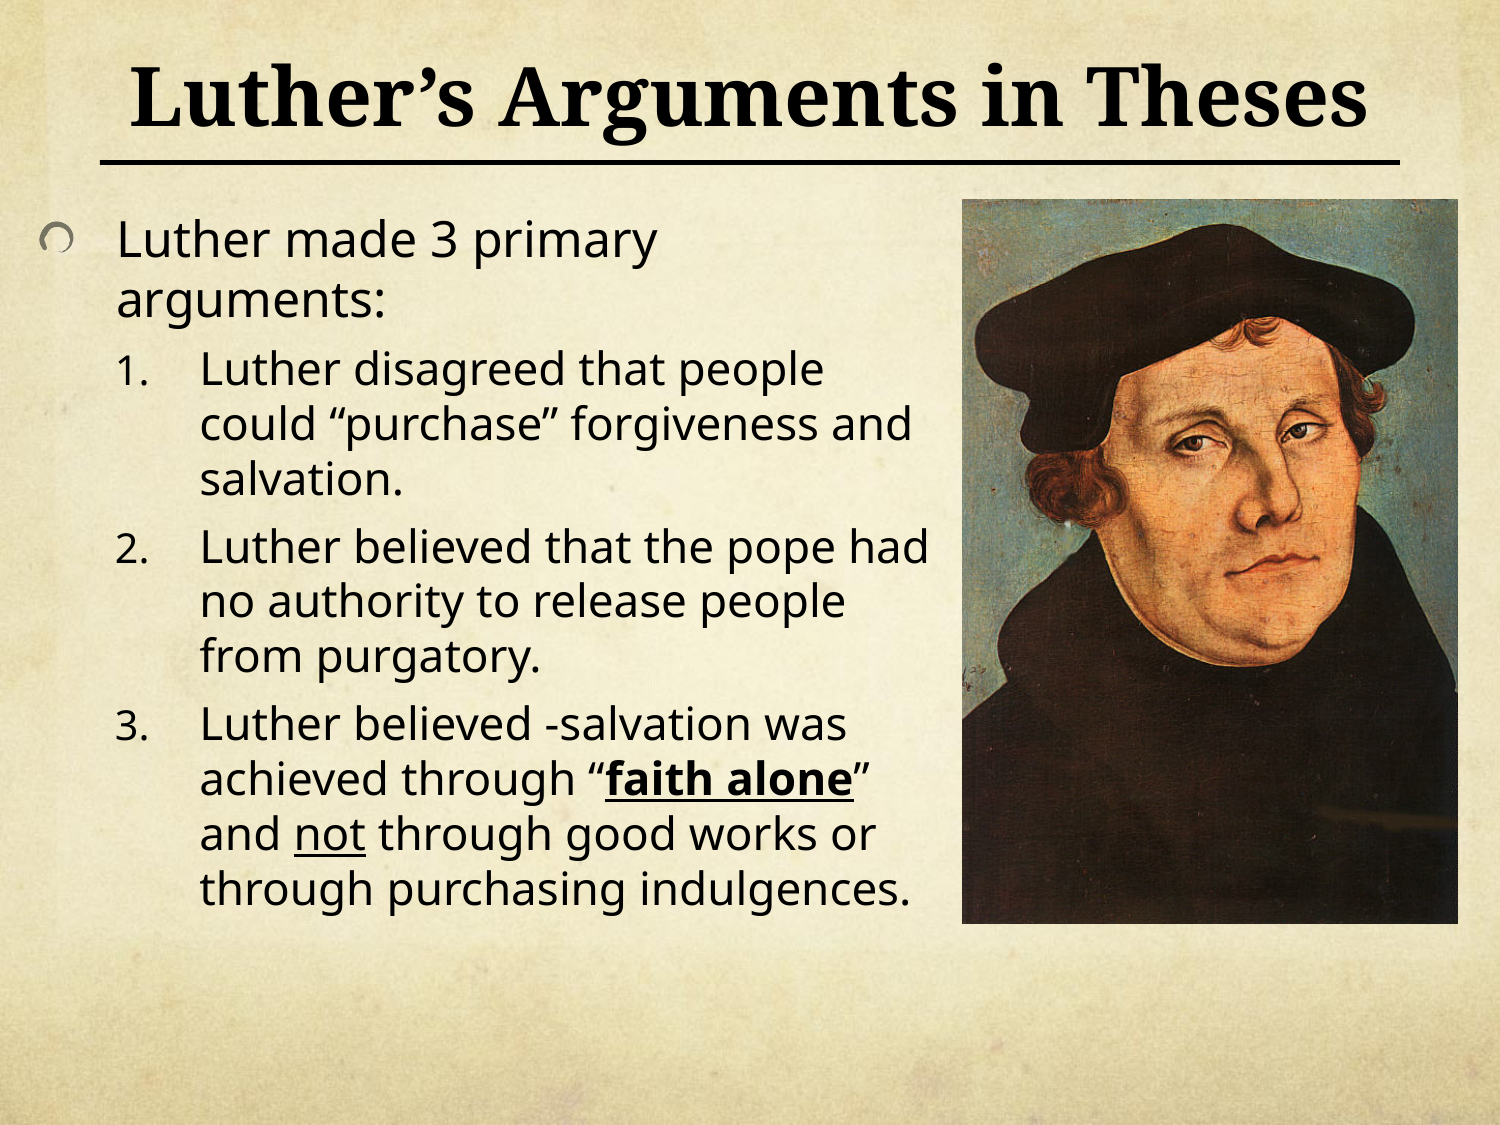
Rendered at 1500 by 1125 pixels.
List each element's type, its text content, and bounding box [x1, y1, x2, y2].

list Luther made 3 primary arguments: Luther disagreed that people could “purchase” forgiveness and salvation. Luther believed that the pope had no authority to release people from purgatory. Luther believed -salvation was achieved through “faith alone” and not through good works or through purchasing indulgences. [24, 200, 950, 1100]
picture [0, 0, 1500, 1125]
title Luther’s Arguments in Theses [75, 0, 1425, 188]
